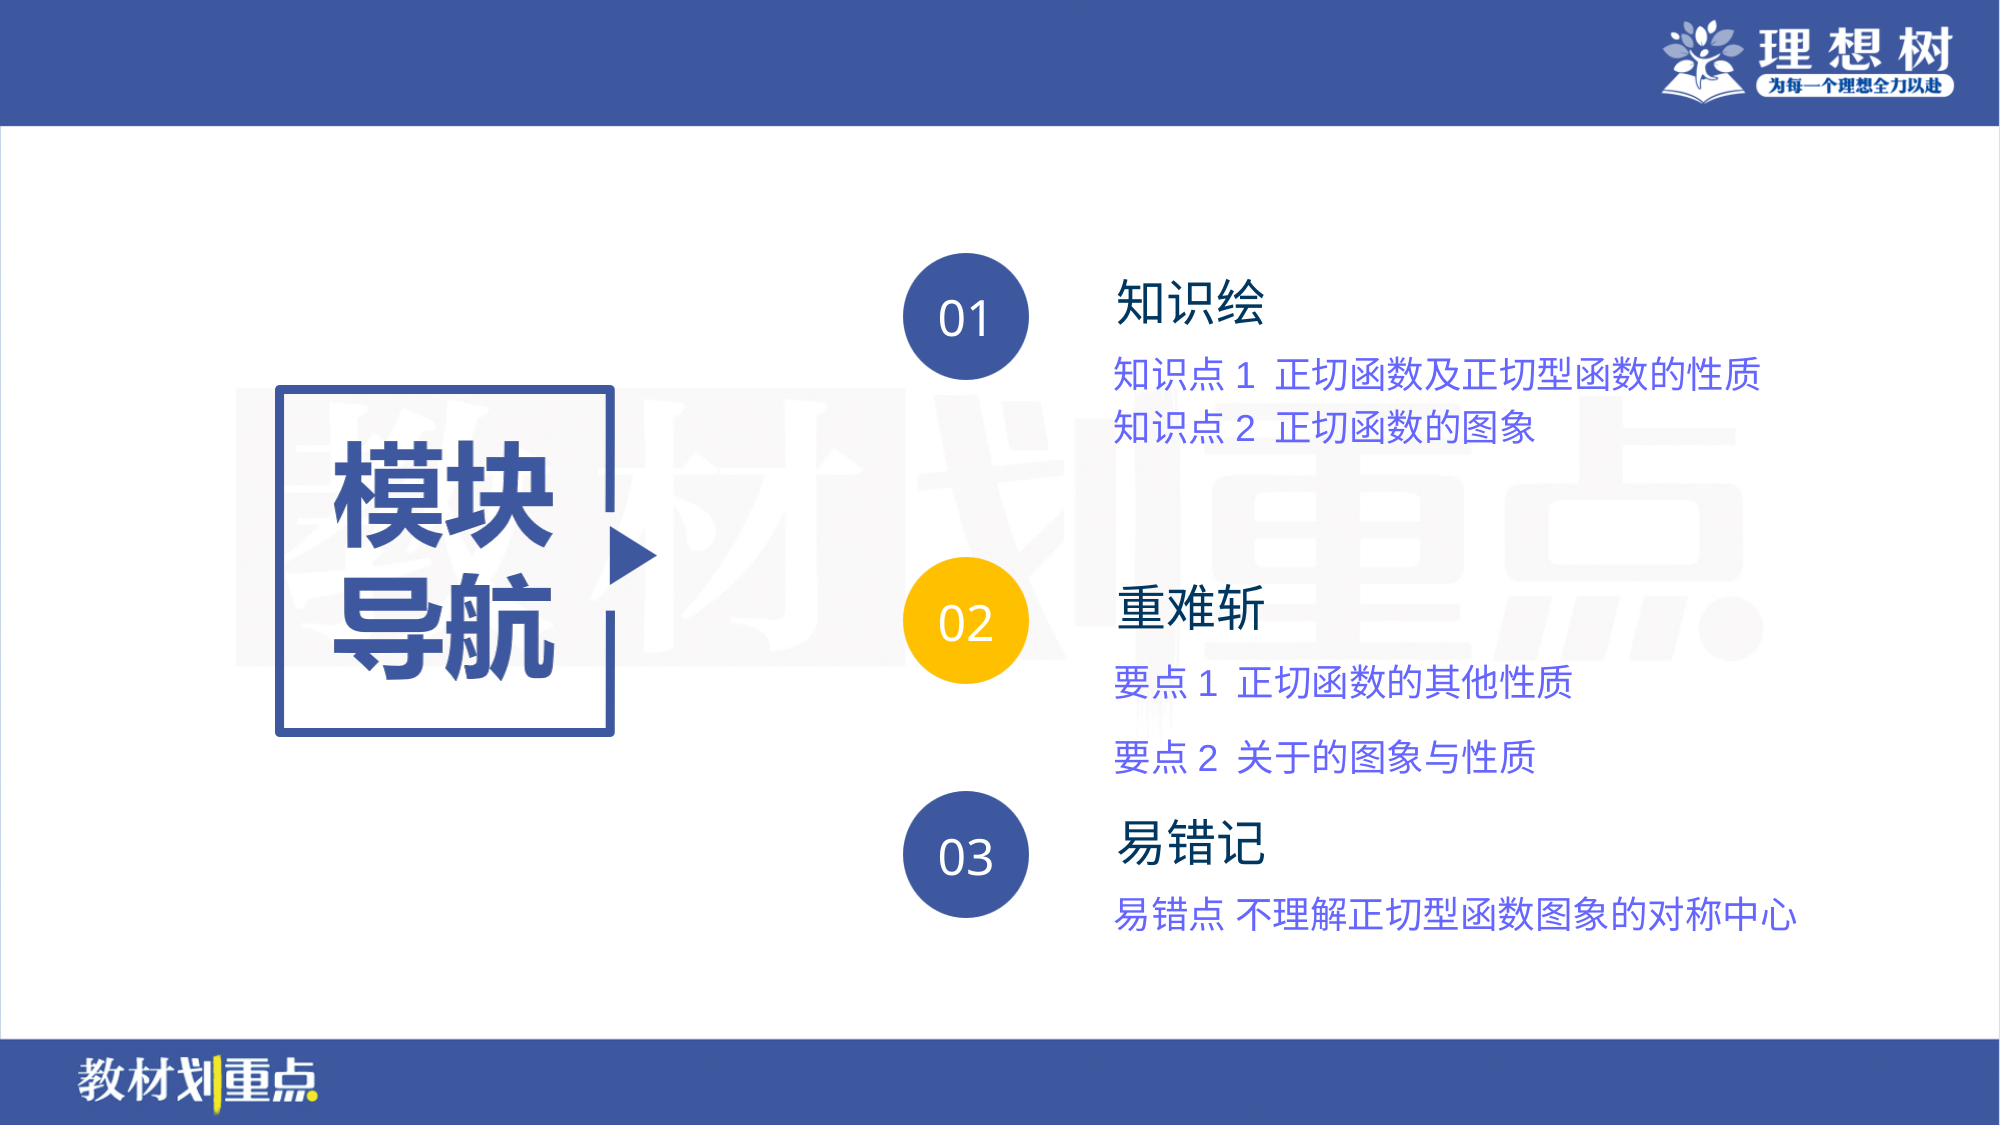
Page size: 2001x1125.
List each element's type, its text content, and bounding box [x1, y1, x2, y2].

text_box 易错点 不理解正切型函数图象的对称中心 [1113, 889, 2000, 936]
text_box 知识点2 正切函数的图象 [1113, 401, 2000, 448]
picture [0, 0, 2000, 1125]
text_box 知识点1 正切函数及正切型函数的性质 [1113, 348, 2000, 396]
text_box 要点1 正切函数的其他性质 [1113, 656, 2000, 704]
